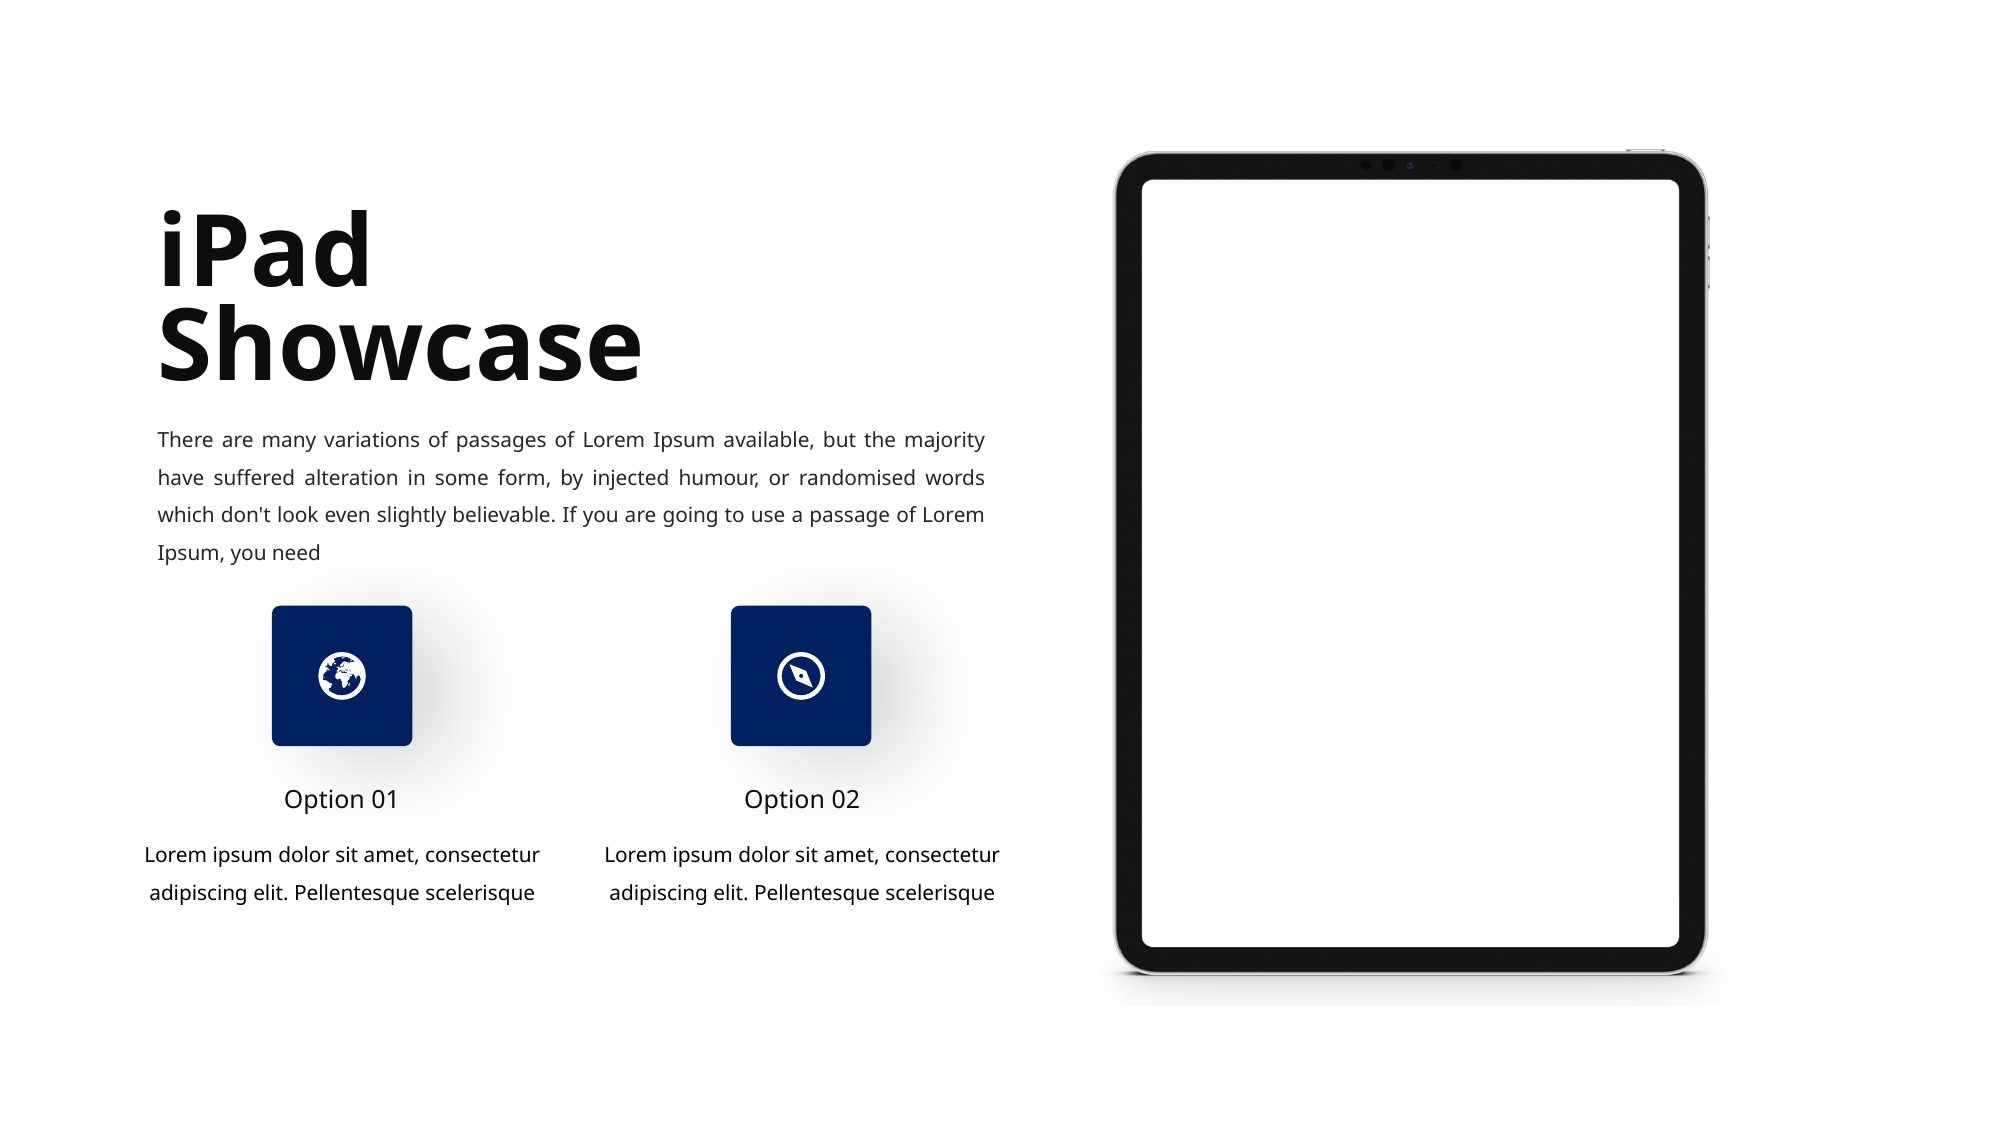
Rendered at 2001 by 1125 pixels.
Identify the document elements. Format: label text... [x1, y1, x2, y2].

text_box Option 01 [123, 776, 561, 822]
text_box Option 02 [583, 776, 1021, 822]
text_box iPad [143, 179, 959, 272]
text_box [270, 604, 414, 748]
text_box [777, 652, 826, 700]
picture [1079, 119, 1741, 1006]
text_box [729, 604, 873, 748]
text_box Showcase [143, 272, 959, 408]
text_box Lorem ipsum dolor sit amet, consectetur adipiscing elit. Pellentesque scelerisque [123, 822, 561, 912]
text_box [318, 652, 366, 700]
text_box There are many variations of passages of Lorem Ipsum available, but the majority have suffered alteration in some form, by injected humour, or randomised words which don't look even slightly believable. If you are going to use a passage of Lorem Ipsum, you need [143, 407, 1000, 572]
text_box Lorem ipsum dolor sit amet, consectetur adipiscing elit. Pellentesque scelerisque [583, 822, 1021, 912]
